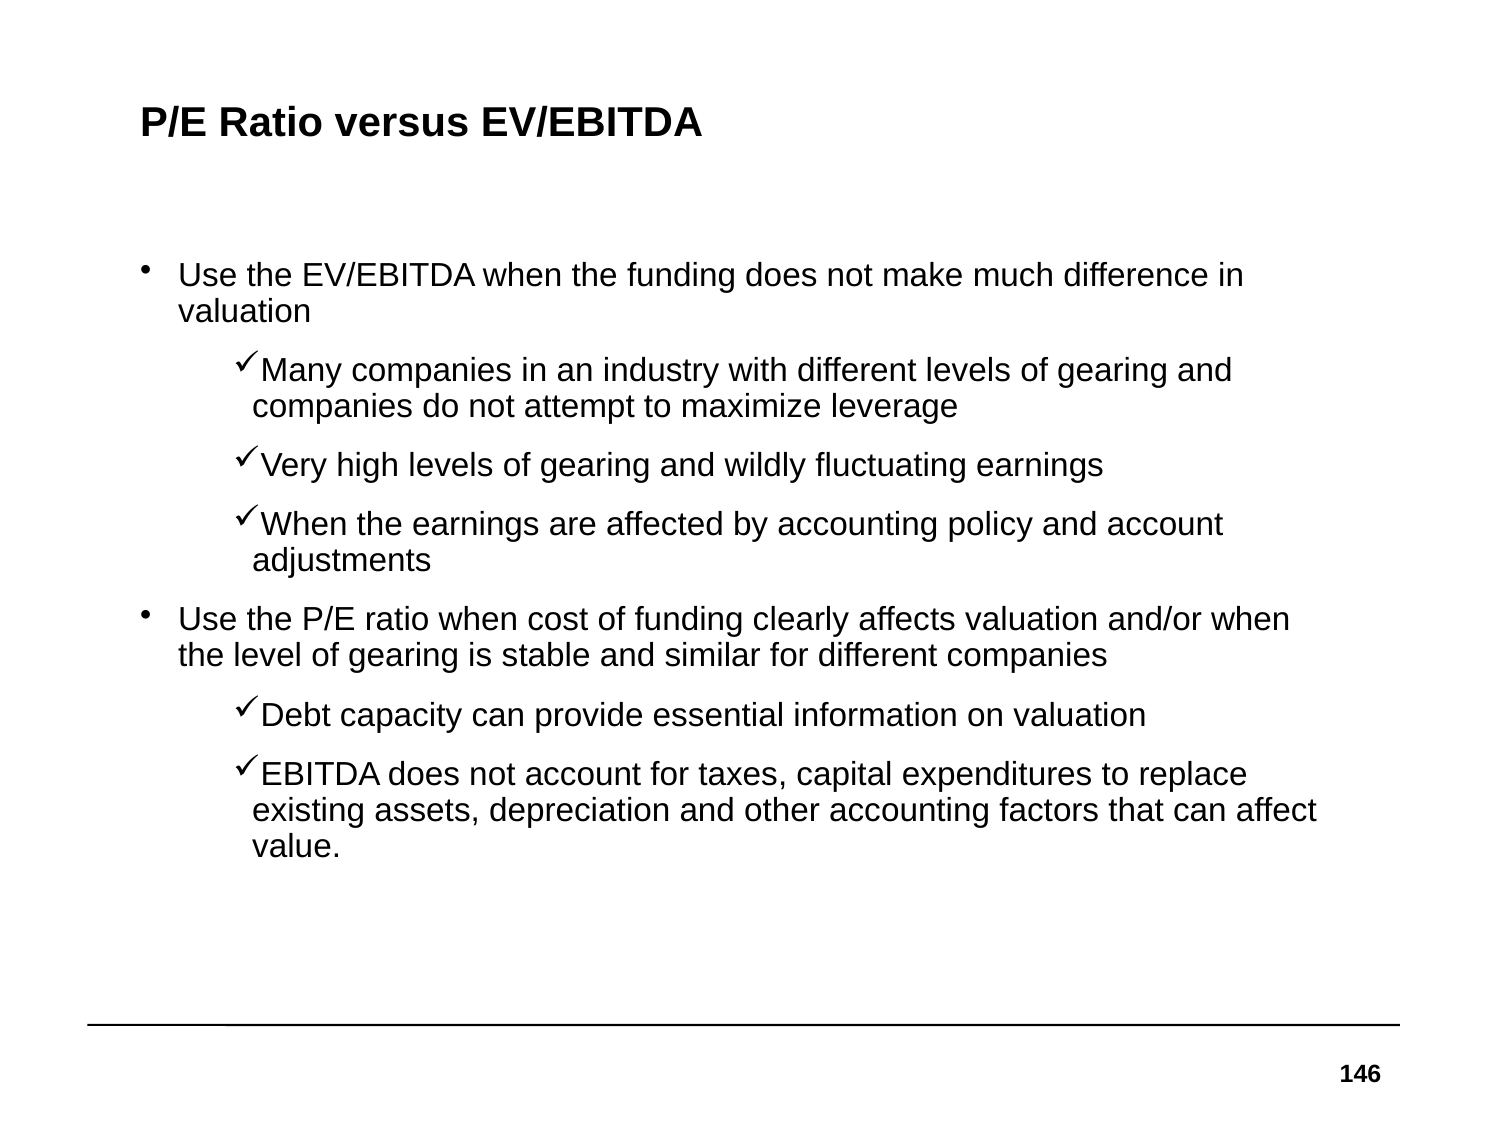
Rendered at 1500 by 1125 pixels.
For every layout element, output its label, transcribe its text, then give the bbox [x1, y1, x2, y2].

list Use the EV/EBITDA when the funding does not make much difference in valuation Many companies in an industry with different levels of gearing and companies do not attempt to maximize leverage Very high levels of gearing and wildly fluctuating earnings When the earnings are affected by accounting policy and account adjustments Use the P/E ratio when cost of funding clearly affects valuation and/or when the level of gearing is stable and similar for different companies Debt capacity can provide essential information on valuation EBITDA does not account for taxes, capital expenditures to replace existing assets, depreciation and other accounting factors that can affect value. [125, 249, 1338, 1000]
title P/E Ratio versus EV/EBITDA [125, 87, 1375, 225]
